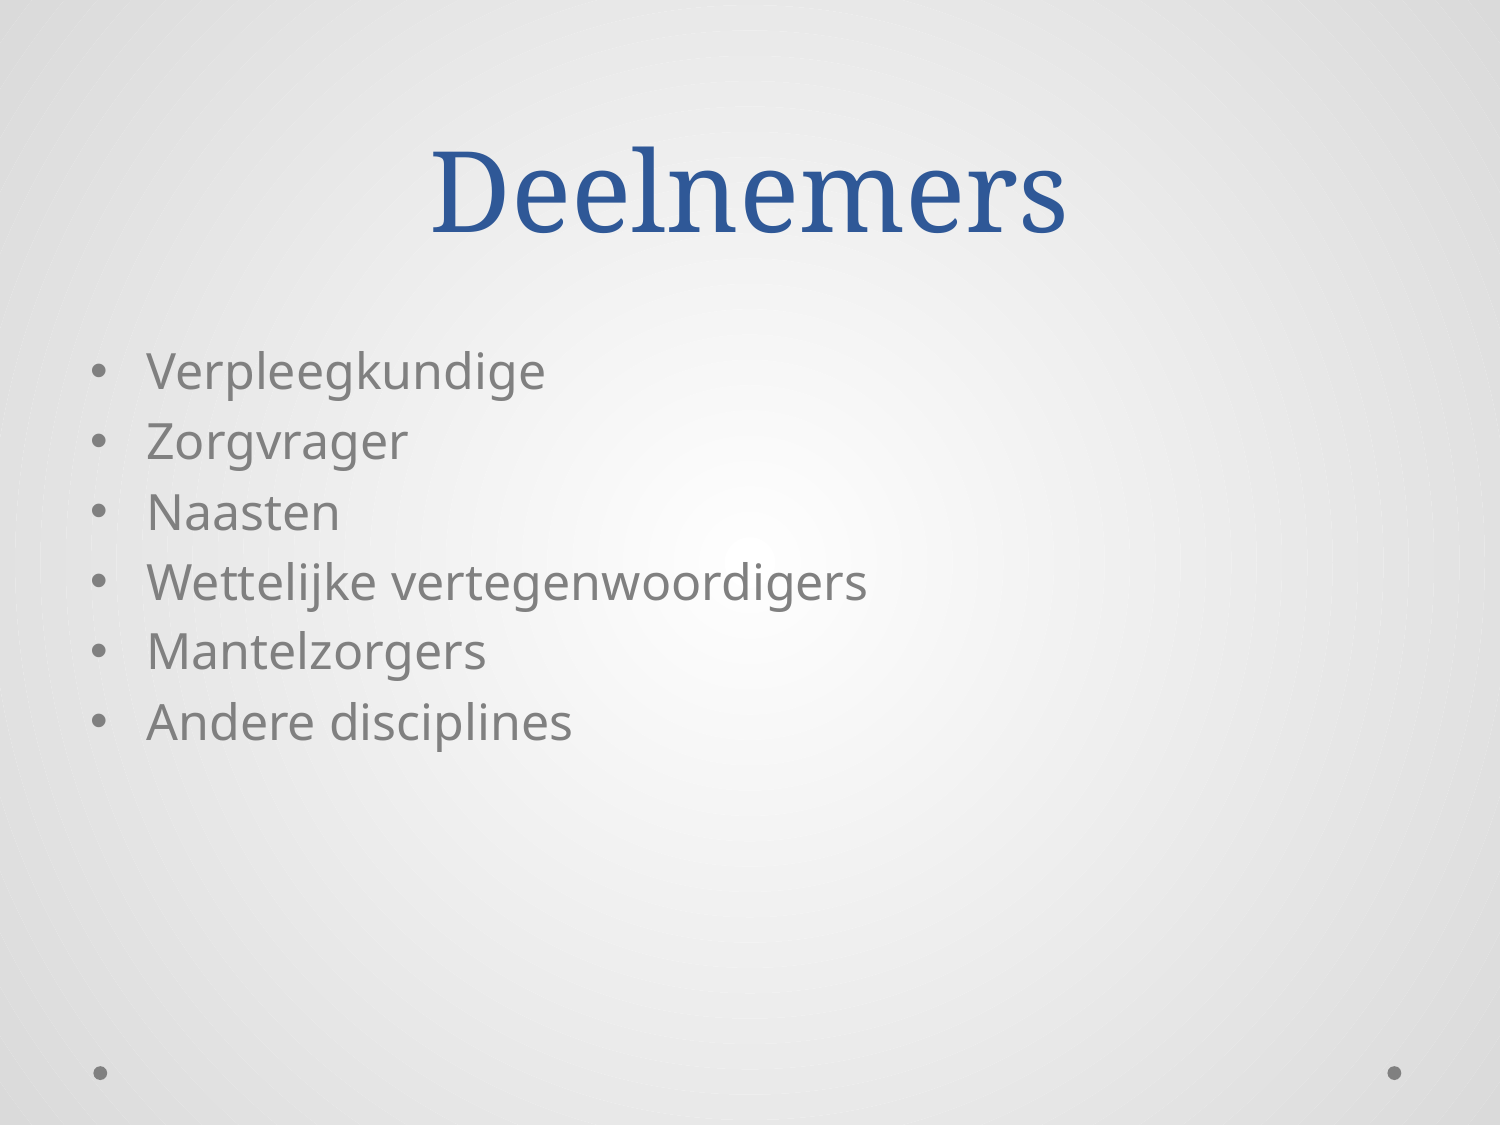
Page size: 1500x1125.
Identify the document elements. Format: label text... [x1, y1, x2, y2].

title Deelnemers [75, 0, 1425, 262]
list Verpleegkundige Zorgvrager Naasten Wettelijke vertegenwoordigers Mantelzorgers Andere disciplines [75, 262, 1425, 1005]
